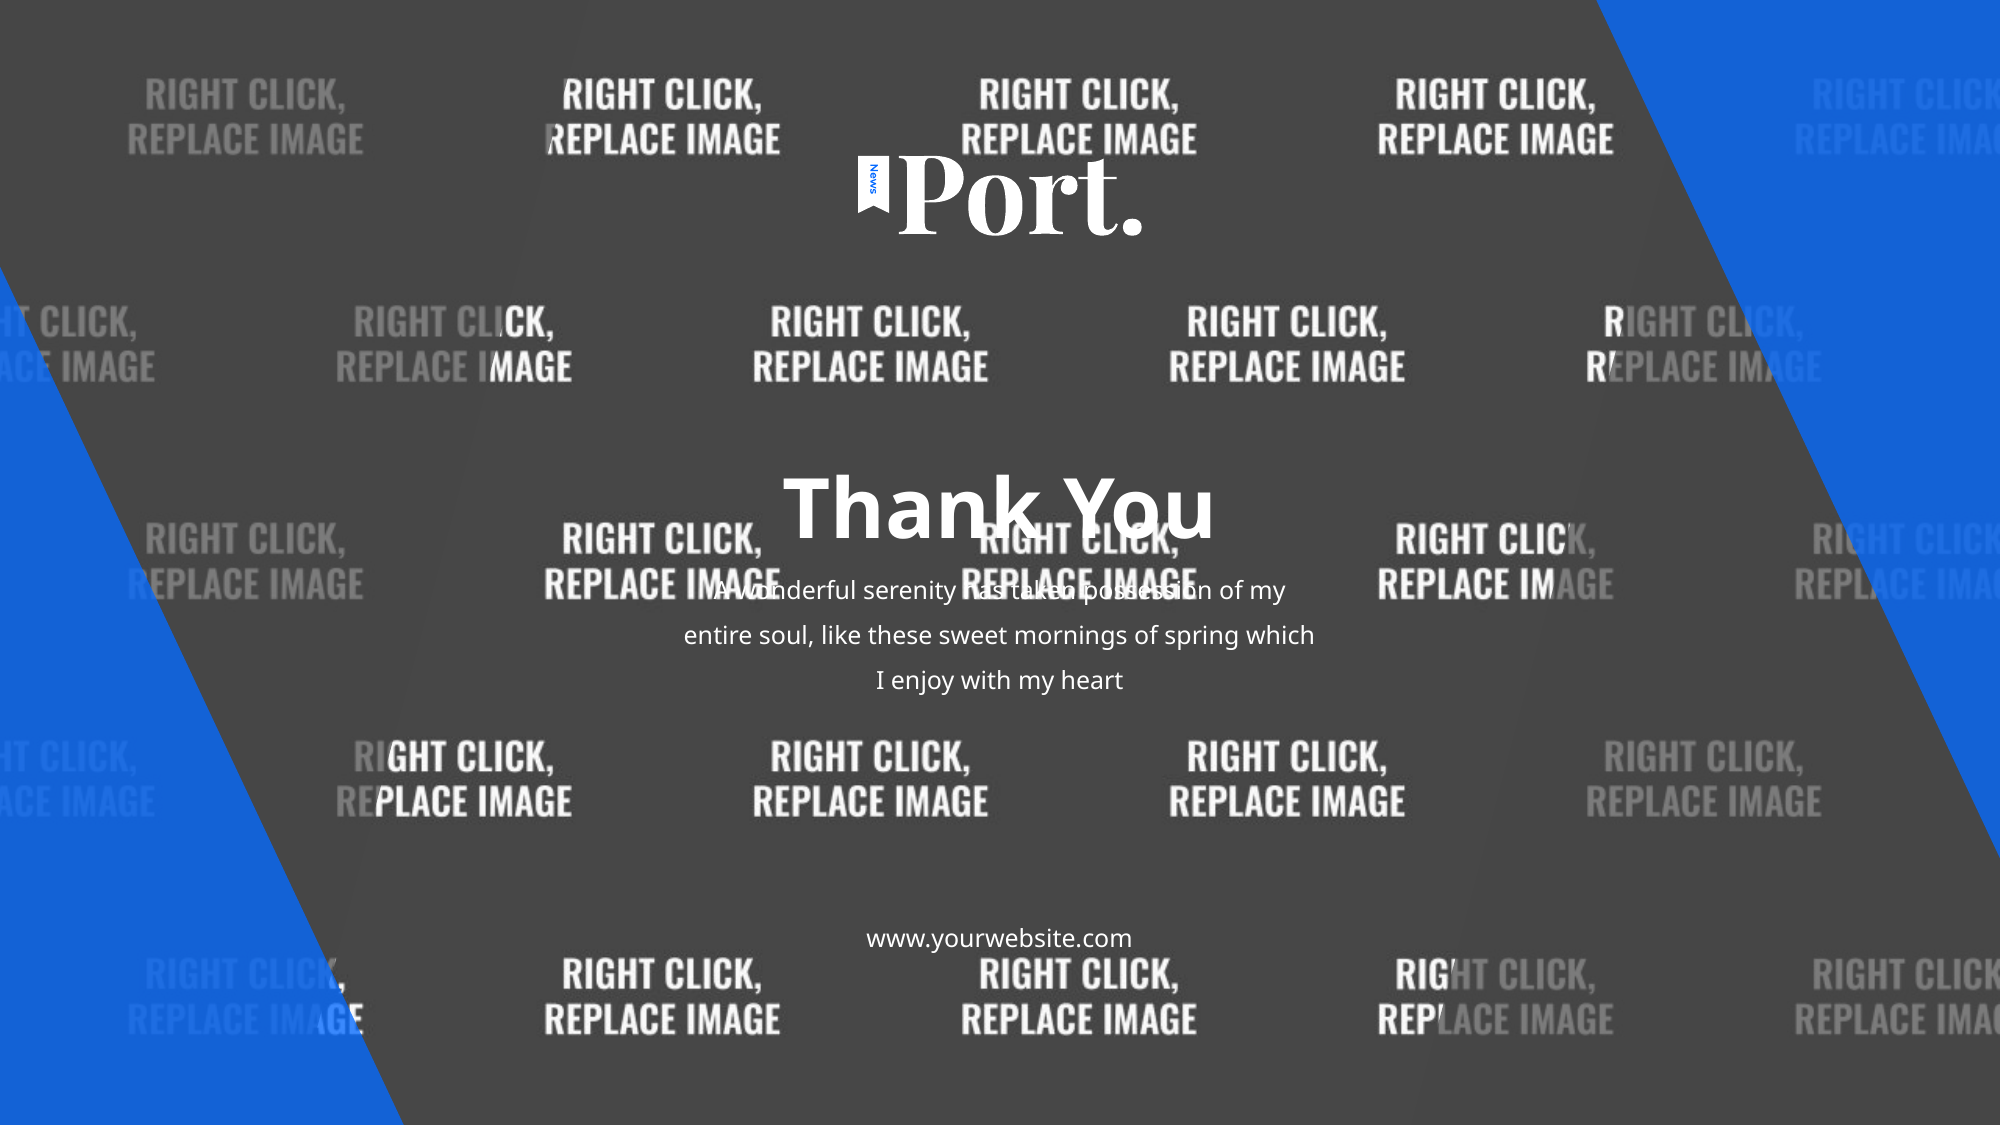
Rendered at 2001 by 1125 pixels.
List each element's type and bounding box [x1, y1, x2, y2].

text_box [858, 155, 1142, 236]
picture [0, 0, 2000, 1125]
